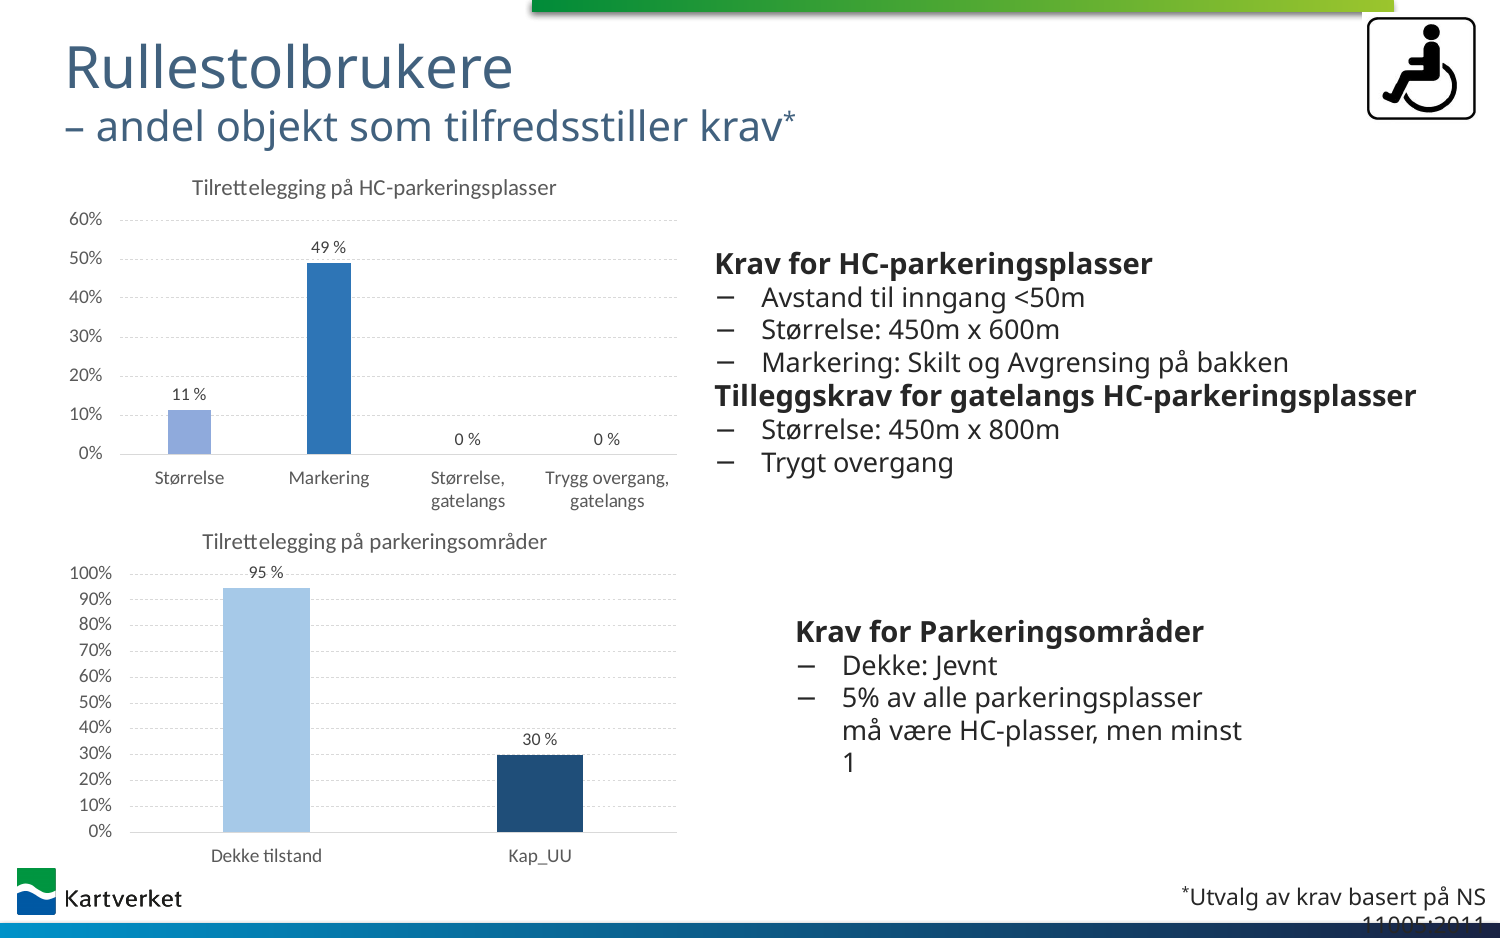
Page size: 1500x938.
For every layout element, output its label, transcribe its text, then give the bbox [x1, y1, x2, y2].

picture [62, 520, 688, 874]
picture [62, 166, 688, 519]
text_box Rullestolbrukere – andel objekt som tilfredsstiller krav* [49, 25, 1431, 158]
text_box Krav for Parkeringsområder Dekke: Jevnt 5% av alle parkeringsplasser må være HC-plasser, men minst 1 [780, 605, 1261, 786]
text_box Krav for HC-parkeringsplasser Avstand til inngang <50m Størrelse: 450m x 600m Markering: Skilt og Avgrensing på bakken Tilleggskrav for gatelangs HC-parkeringsplasser Størrelse: 450m x 800m Trygt overgang [699, 237, 1433, 485]
text_box *Utvalg av krav basert på NS 11005:2011 [1068, 873, 1500, 938]
picture [1362, 12, 1481, 126]
